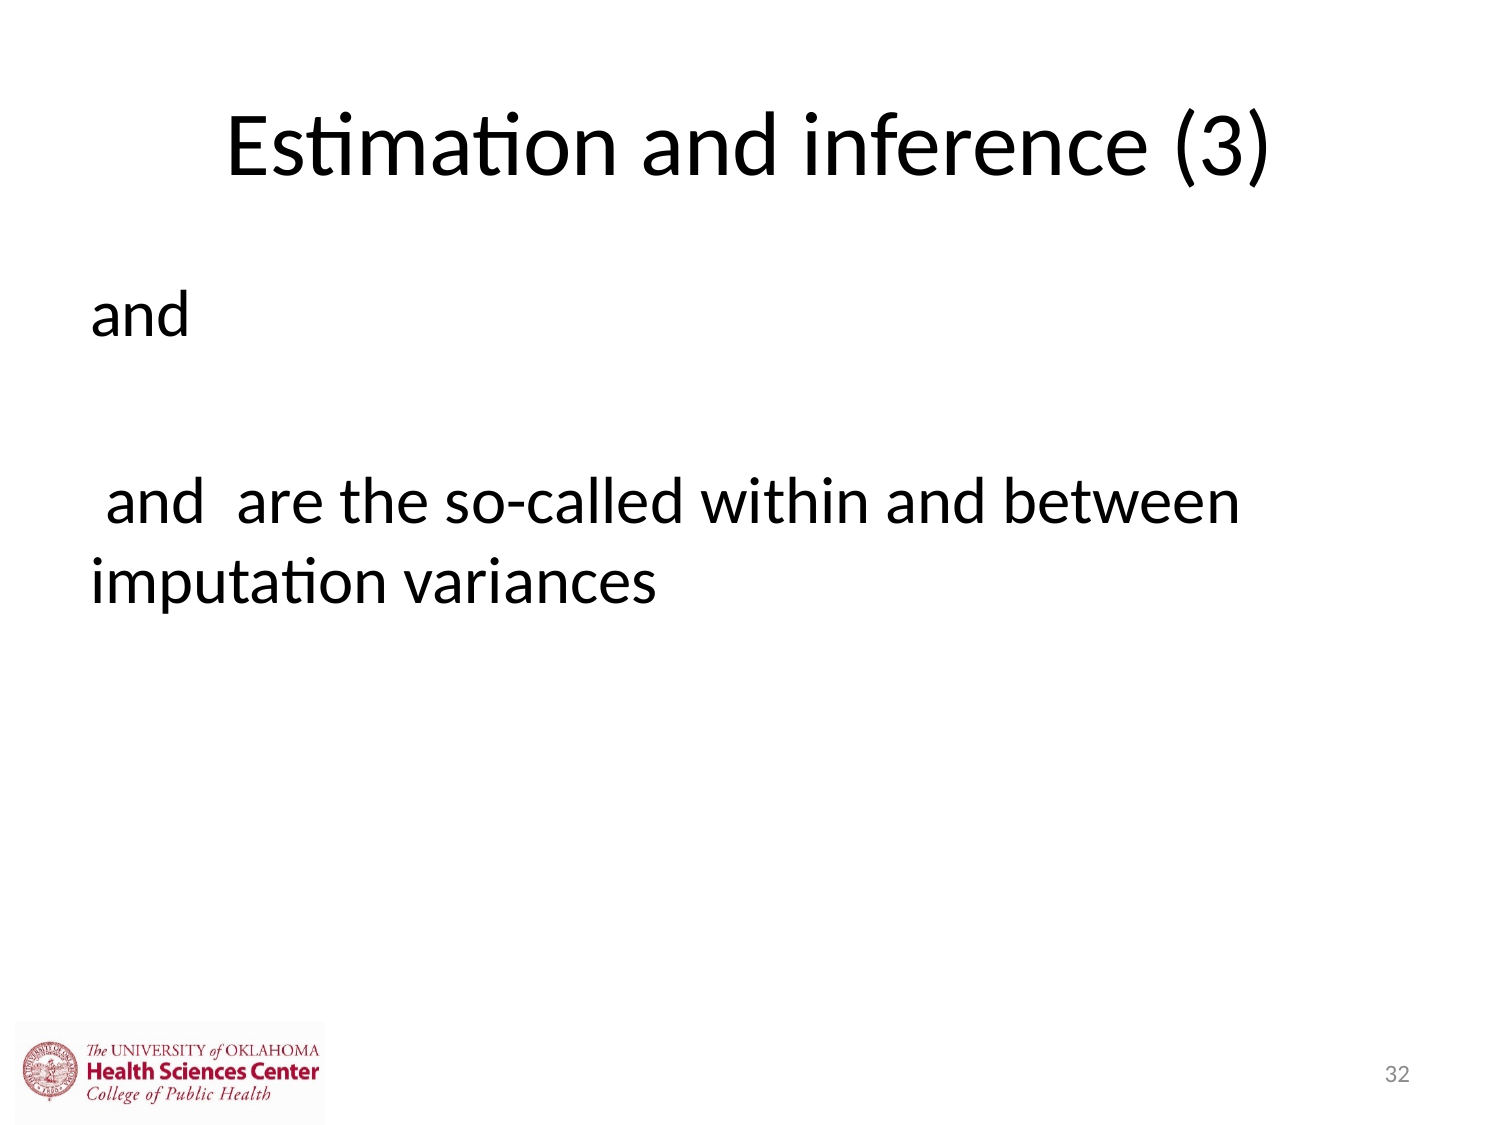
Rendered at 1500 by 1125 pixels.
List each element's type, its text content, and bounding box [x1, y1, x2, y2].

slide_number 32 [1074, 1042, 1425, 1103]
picture [15, 1022, 325, 1125]
title Estimation and inference (3) [75, 45, 1425, 233]
